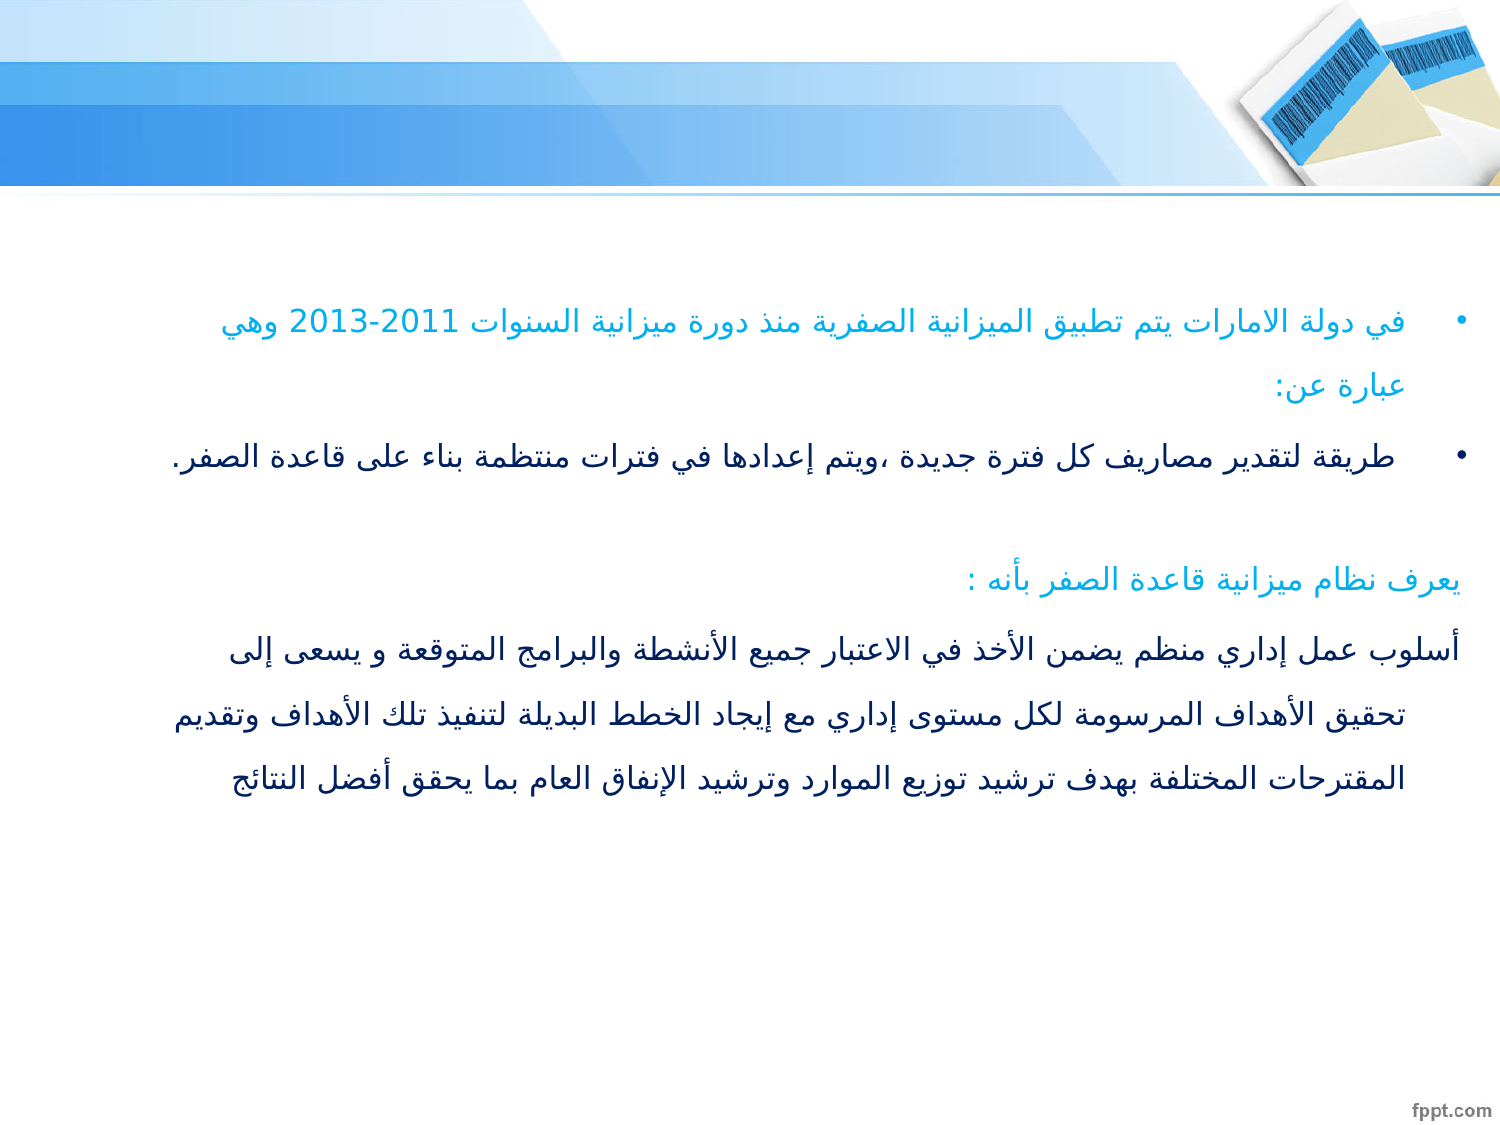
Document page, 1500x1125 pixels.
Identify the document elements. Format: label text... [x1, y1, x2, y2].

picture [0, 0, 1500, 1125]
list في دولة الامارات يتم تطبيق الميزانية الصفرية منذ دورة ميزانية السنوات 2011-2013 وهي عبارة عن: طريقة لتقدير مصاريف كل فترة جديدة ،ويتم إعدادها في فترات منتظمة بناء على قاعدة الصفر. يعرف نظام ميزانية قاعدة الصفر بأنه : أسلوب عمل إداري منظم يضمن الأخذ في الاعتبار جميع الأنشطة والبرامج المتوقعة و يسعى إلى تحقيق الأهداف المرسومة لكل مستوى إداري مع إيجاد الخطط البديلة لتنفيذ تلك الأهداف وتقديم المقترحات المختلفة بهدف ترشيد توزيع الموارد وترشيد الإنفاق العام بما يحقق أفضل النتائج [148, 228, 1477, 930]
